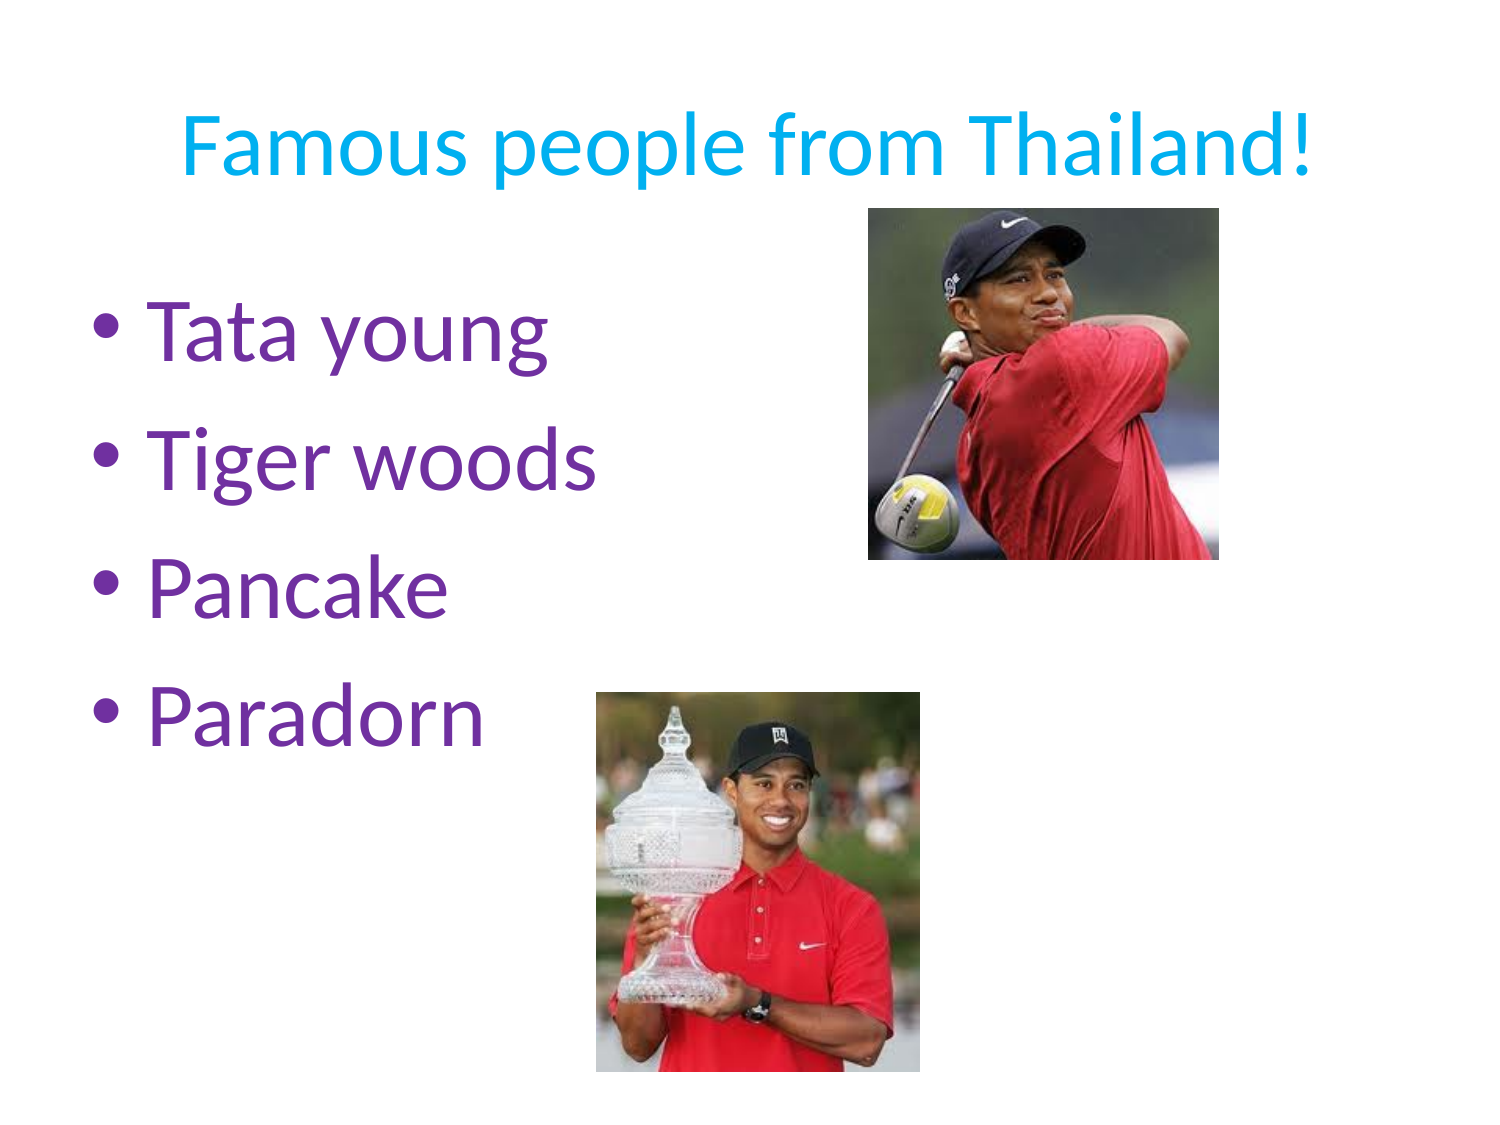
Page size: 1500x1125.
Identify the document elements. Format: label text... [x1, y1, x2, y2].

list Tata young Tiger woods Pancake Paradorn [75, 262, 1425, 1005]
picture [867, 207, 1219, 560]
picture [596, 692, 921, 1073]
title Famous people from Thailand! [75, 45, 1425, 233]
